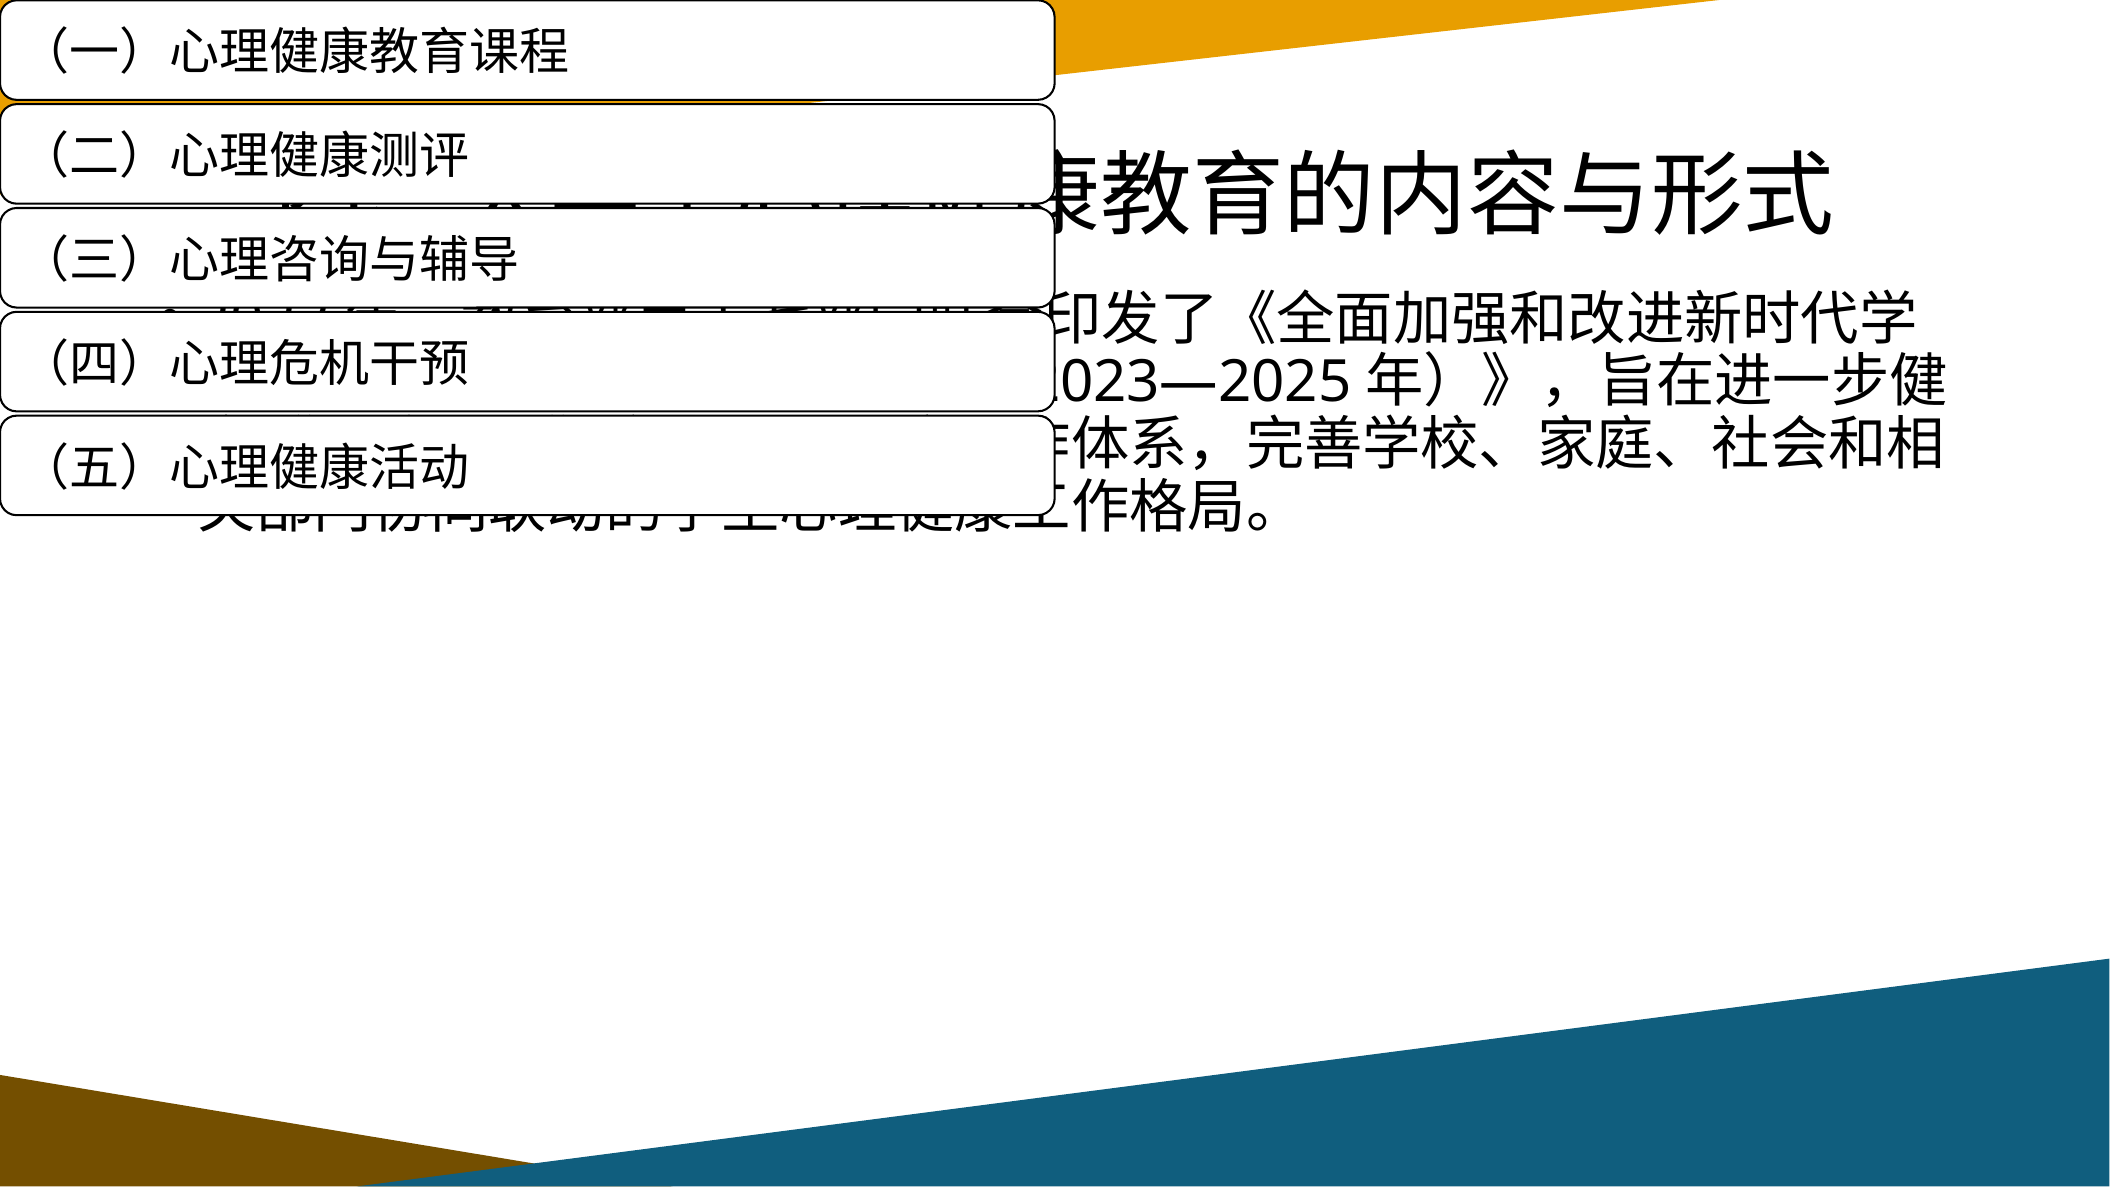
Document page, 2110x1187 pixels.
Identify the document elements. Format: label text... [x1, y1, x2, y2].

list 2023年，教育部等十七部门联合印发了《全面加强和改进新时代学生心理健康工作专项行动计划（2023—2025年）》，旨在进一步健全“四位一体”学生心理健康工作体系，完善学校、家庭、社会和相关部门协同联动的学生心理健康工作格局。 [145, 281, 1965, 605]
title 四、大学生心理健康教育的内容与形式 [145, 103, 1965, 281]
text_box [445, 581, 1500, 1098]
